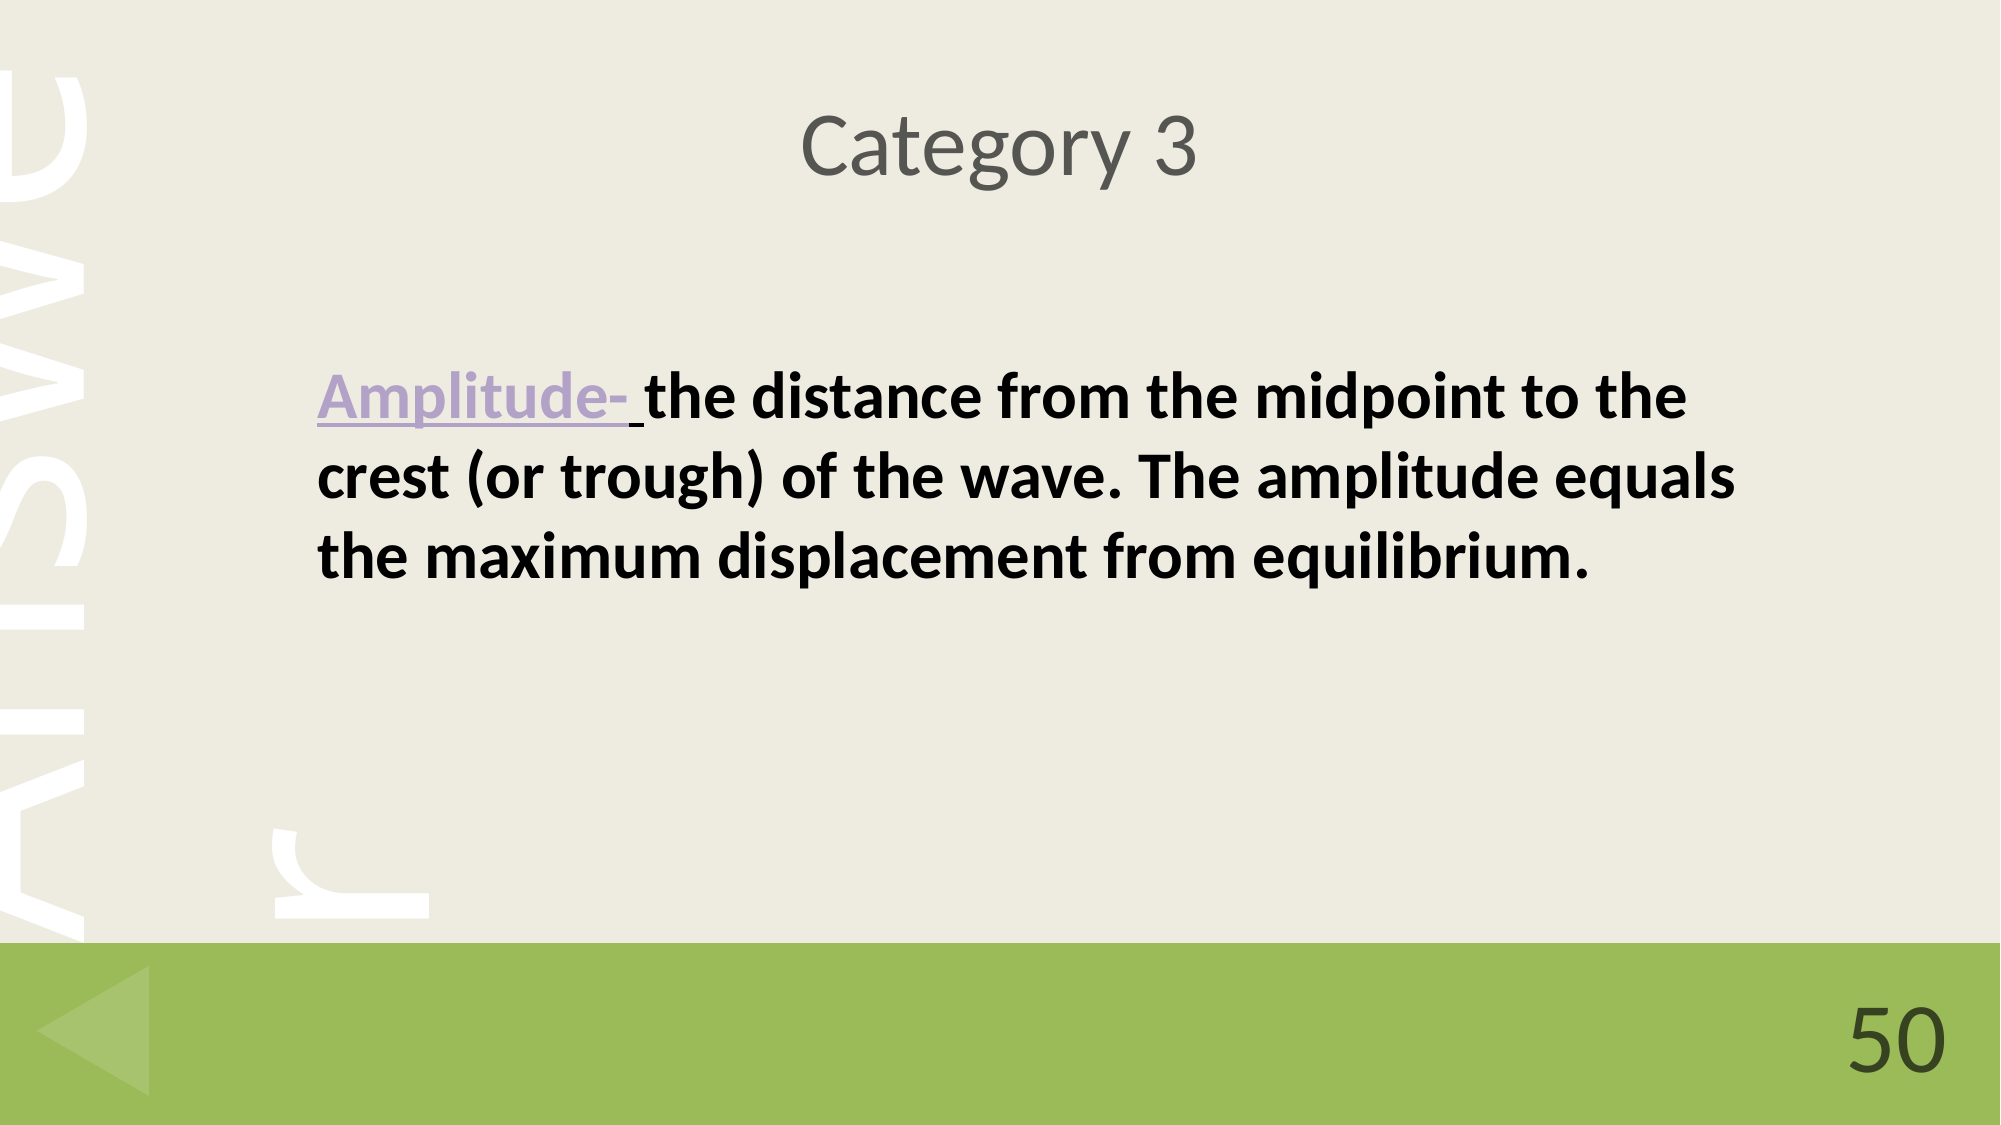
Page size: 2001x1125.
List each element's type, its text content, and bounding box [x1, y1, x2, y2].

list 50 [1494, 967, 1963, 1097]
list Amplitude- the distance from the midpoint to the crest (or trough) of the wave. The amplitude equals the maximum displacement from equilibrium. [302, 307, 1760, 636]
title Category 3 [99, 45, 1900, 233]
